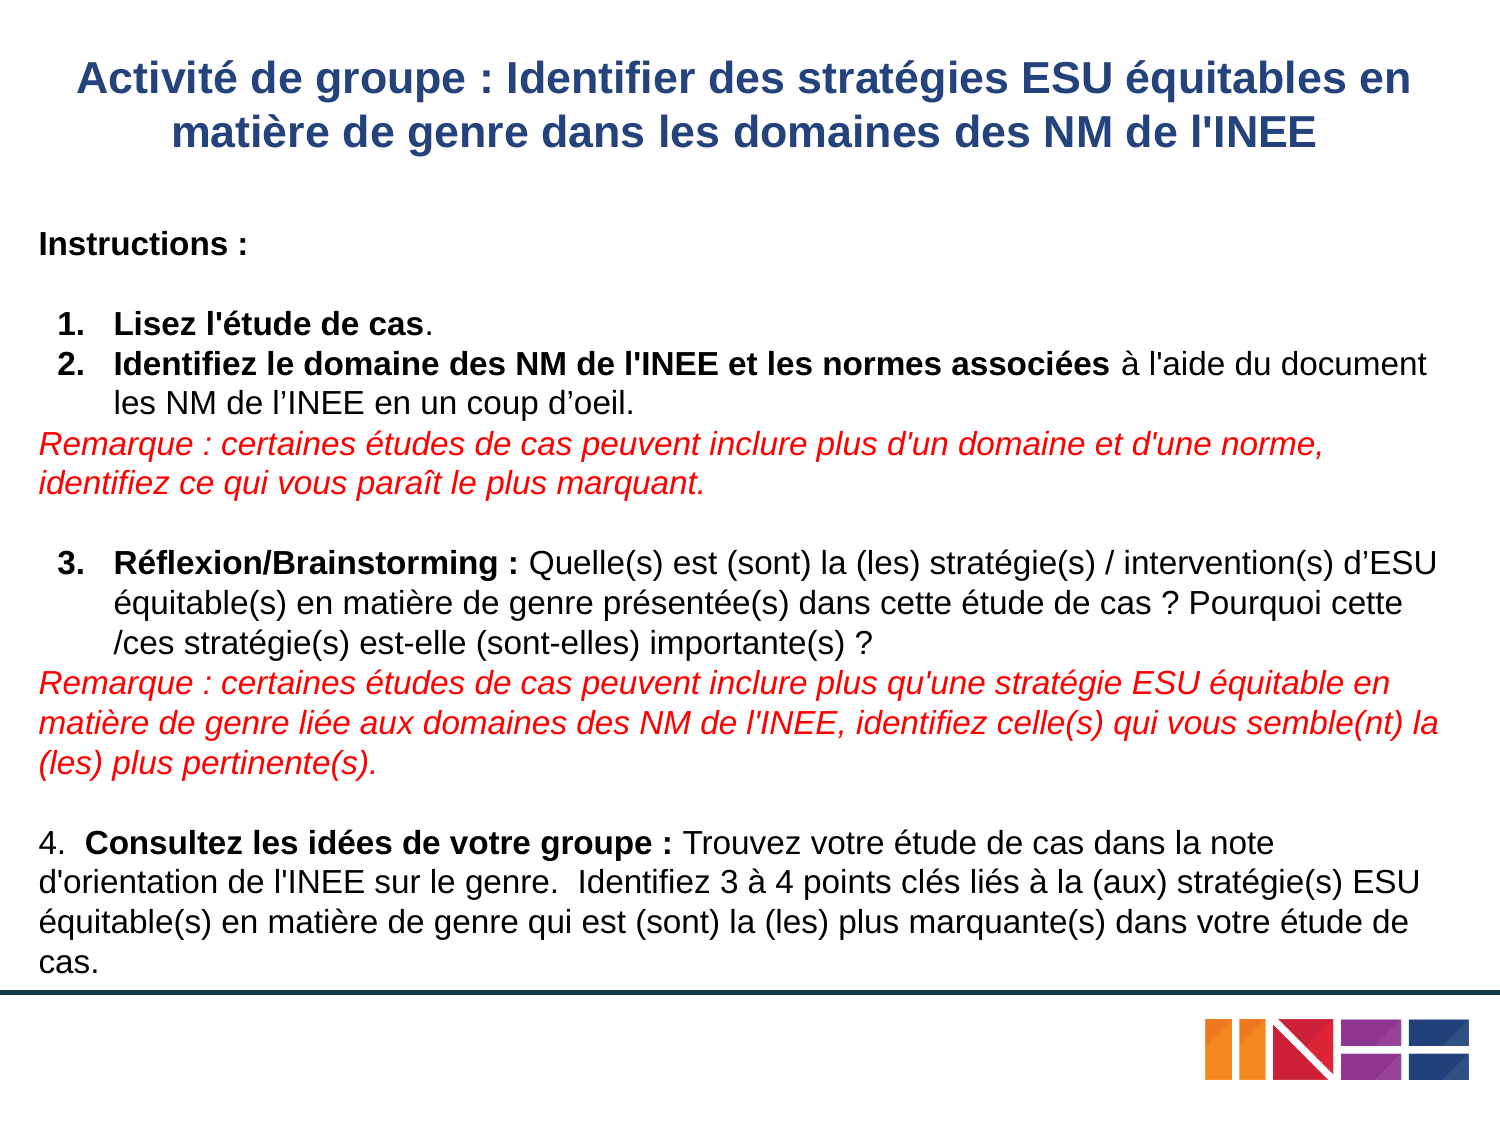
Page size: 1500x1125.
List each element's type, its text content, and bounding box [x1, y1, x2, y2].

list Instructions : Lisez l'étude de cas. Identifiez le domaine des NM de l'INEE et les normes associées à l'aide du document les NM de l’INEE en un coup d’oeil. Remarque : certaines études de cas peuvent inclure plus d'un domaine et d'une norme, identifiez ce qui vous paraît le plus marquant. Réflexion/Brainstorming : Quelle(s) est (sont) la (les) stratégie(s) / intervention(s) d’ESU équitable(s) en matière de genre présentée(s) dans cette étude de cas ? Pourquoi cette /ces stratégie(s) est-elle (sont-elles) importante(s) ? Remarque : certaines études de cas peuvent inclure plus qu'une stratégie ESU équitable en matière de genre liée aux domaines des NM de l'INEE, identifiez celle(s) qui vous semble(nt) la (les) plus pertinente(s). 4. Consultez les idées de votre groupe : Trouvez votre étude de cas dans la note d'orientation de l'INEE sur le genre. Identifiez 3 à 4 points clés liés à la (aux) stratégie(s) ESU équitable(s) en matière de genre qui est (sont) la (les) plus marquante(s) dans votre étude de cas. [23, 206, 1479, 1005]
picture [1205, 1019, 1469, 1080]
title Activité de groupe : Identifier des stratégies ESU équitables en matière de genre dans les domaines des NM de l'INEE [23, 33, 1468, 173]
